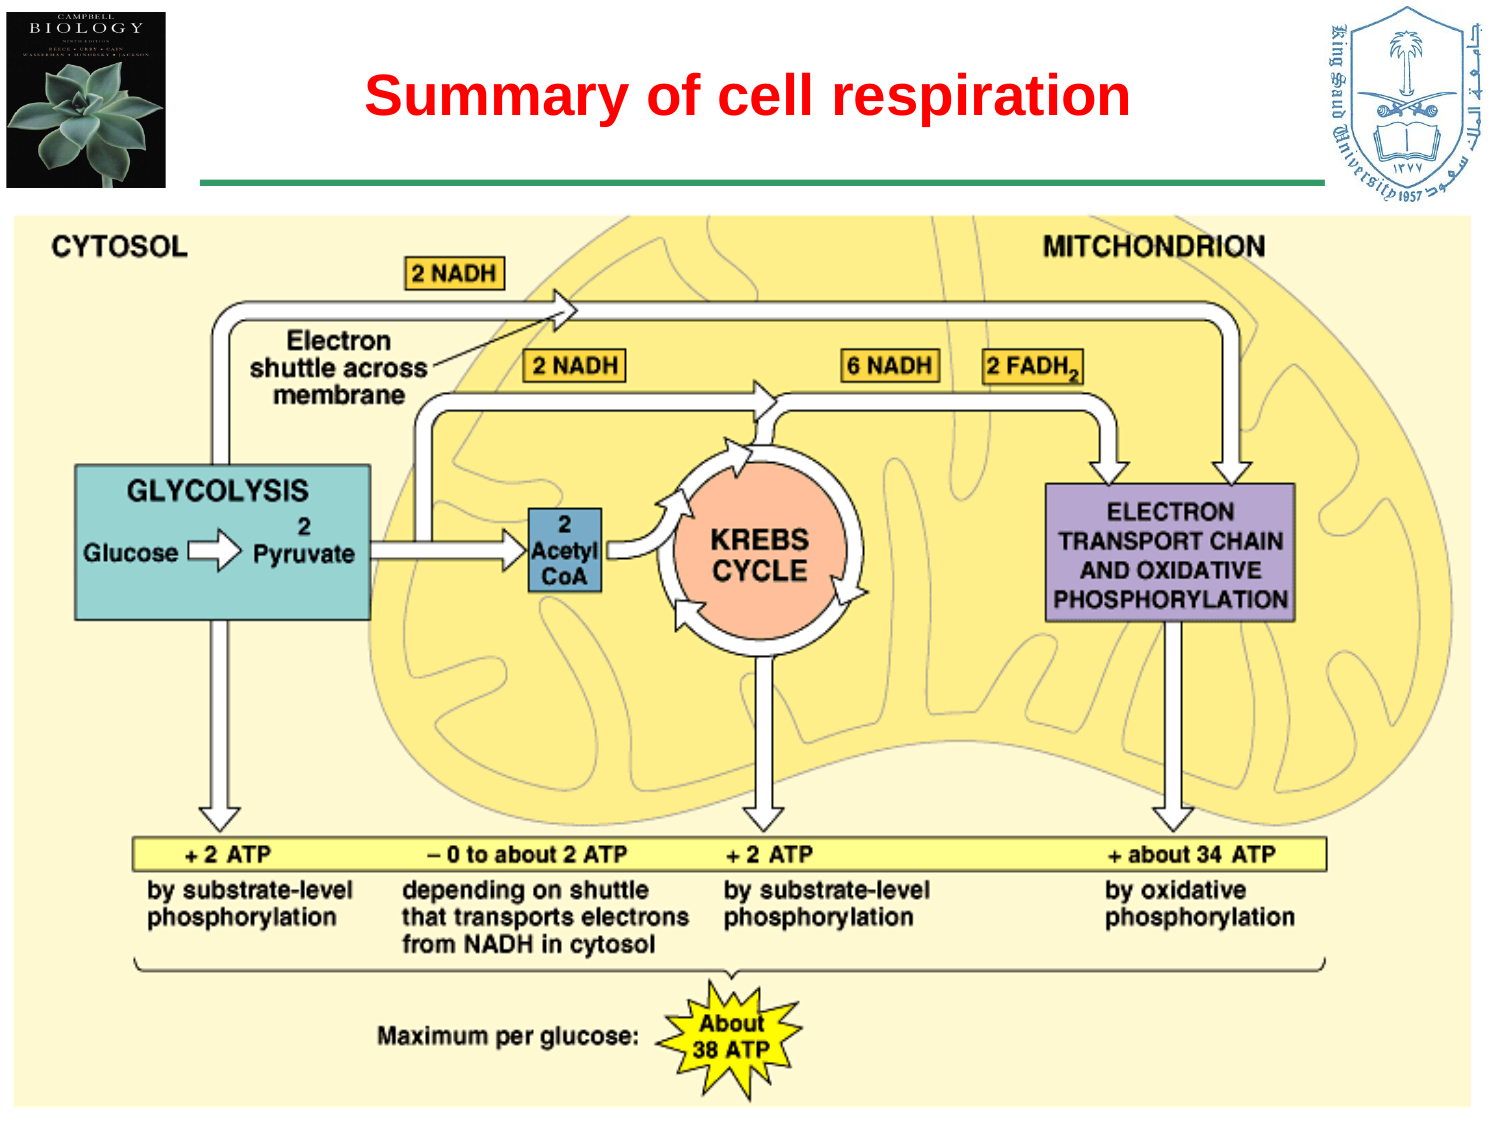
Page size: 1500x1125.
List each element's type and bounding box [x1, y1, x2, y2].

picture [0, 199, 1488, 1113]
text_box [5, 0, 1488, 209]
